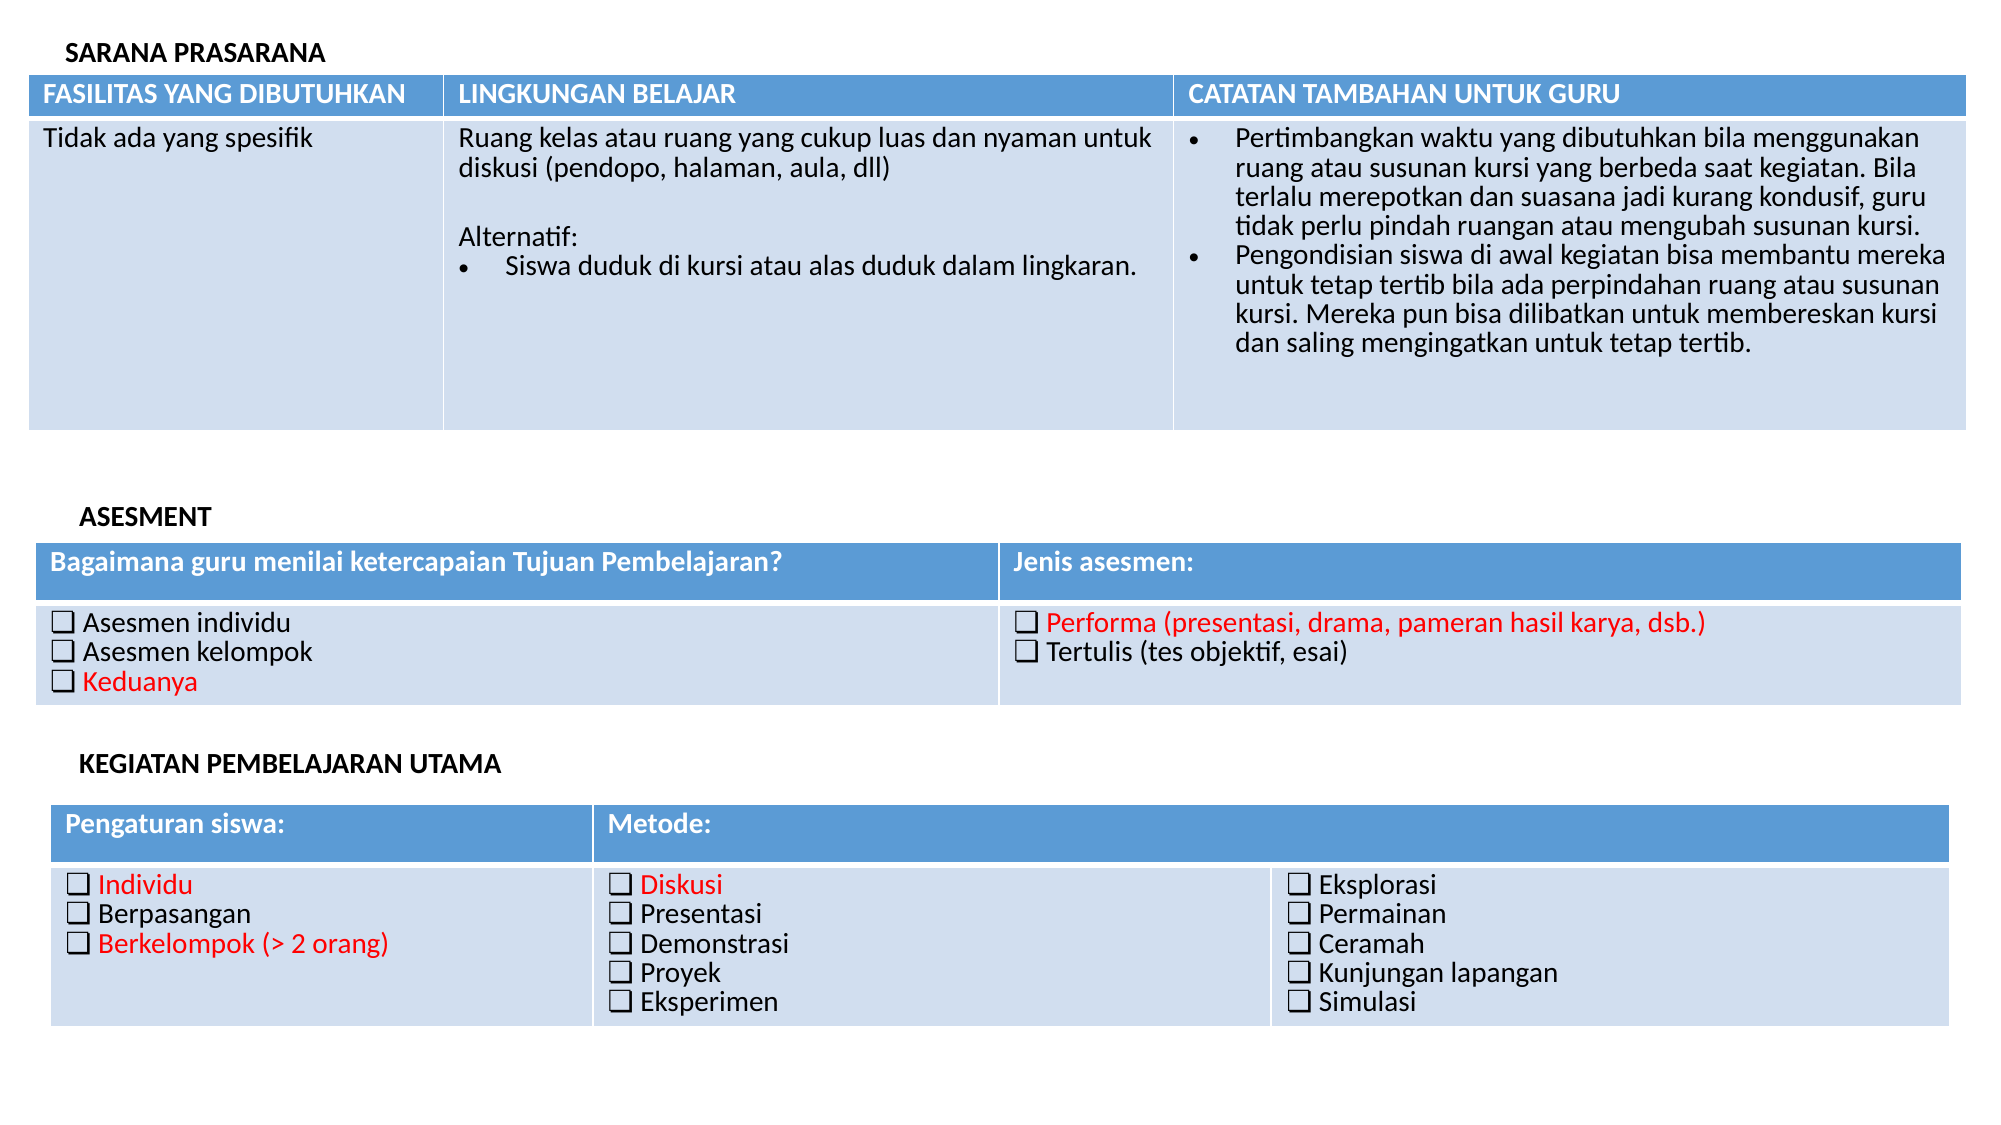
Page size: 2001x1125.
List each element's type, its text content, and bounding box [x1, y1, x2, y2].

table_cell Tidak ada yang spesifik [29, 121, 443, 430]
table_header Pengaturan siswa: [51, 805, 592, 862]
table_header Jenis asesmen: [1000, 543, 1961, 600]
table_header FASILITAS YANG DIBUTUHKAN [29, 75, 443, 116]
table_cell Pertimbangkan waktu yang dibutuhkan bila menggunakan ruang atau susunan kursi yang berbeda saat kegiatan. Bila terlalu merepotkan dan suasana jadi kurang kondusif, guru tidak perlu pindah ruangan atau mengubah susunan kursi. Pengondisian siswa di awal kegiatan bisa membantu mereka untuk tetap tertib bila ada perpindahan ruang atau susunan kursi. Mereka pun bisa dilibatkan untuk membereskan kursi dan saling mengingatkan untuk tetap tertib. [1174, 121, 1966, 430]
table_cell Ruang kelas atau ruang yang cukup luas dan nyaman untuk diskusi (pendopo, halaman, aula, dll) Alternatif: Siswa duduk di kursi atau alas duduk dalam lingkaran. [444, 121, 1173, 430]
table_header Metode: [594, 805, 1949, 862]
table_cell ❏ Asesmen individu ❏ Asesmen kelompok ❏ Keduanya [36, 606, 998, 705]
table_header LINGKUNGAN BELAJAR [444, 75, 1173, 116]
text_box SARANA PRASARANA [50, 25, 621, 76]
table_header Bagaimana guru menilai ketercapaian Tujuan Pembelajaran? [36, 543, 998, 600]
table_cell ❏ Eksplorasi ❏ Permainan ❏ Ceramah ❏ Kunjungan lapangan ❏ Simulasi [1272, 868, 1949, 1026]
text_box KEGIATAN PEMBELAJARAN UTAMA [64, 736, 694, 787]
table_cell ❏ Diskusi ❏ Presentasi ❏ Demonstrasi ❏ Proyek ❏ Eksperimen [594, 868, 1270, 1026]
table_cell ❏ Individu ❏ Berpasangan ❏ Berkelompok (> 2 orang) [51, 868, 592, 1026]
table_header CATATAN TAMBAHAN UNTUK GURU [1174, 75, 1966, 116]
text_box ASESMENT [64, 489, 635, 540]
table_cell ❏ Performa (presentasi, drama, pameran hasil karya, dsb.) ❏ Tertulis (tes objektif, esai) [1000, 606, 1961, 705]
